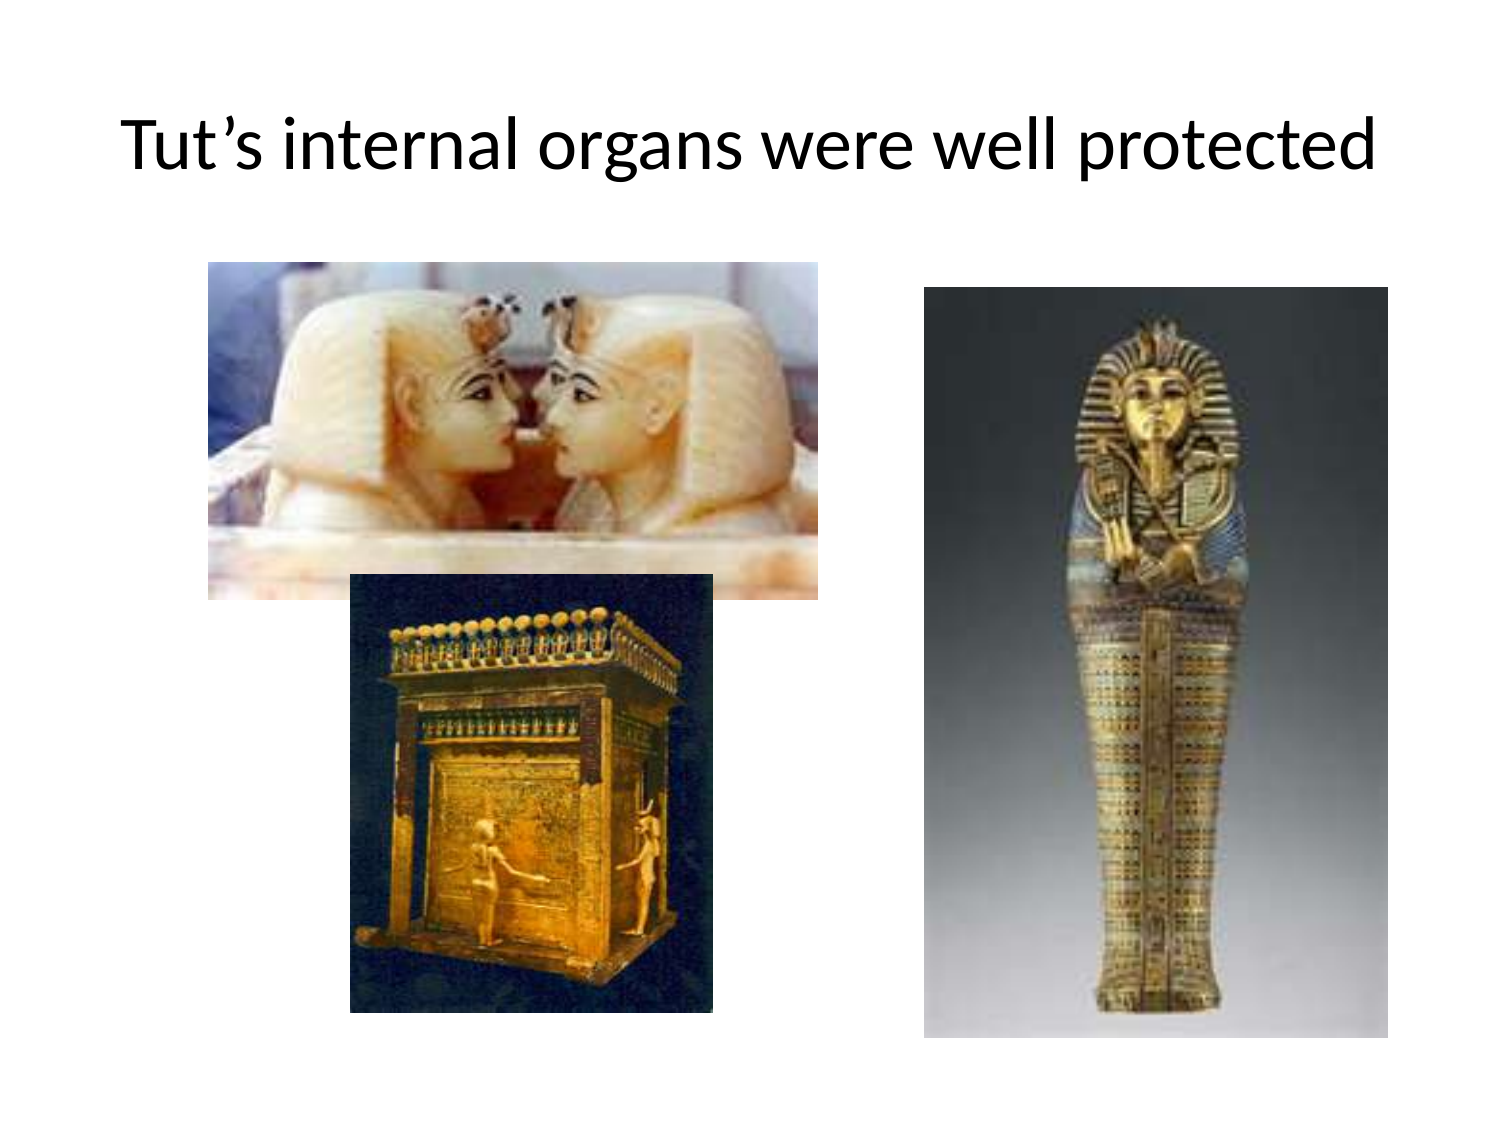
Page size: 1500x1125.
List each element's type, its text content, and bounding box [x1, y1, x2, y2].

picture [208, 262, 818, 1013]
picture [924, 287, 1388, 1038]
title Tut’s internal organs were well protected [75, 45, 1425, 233]
